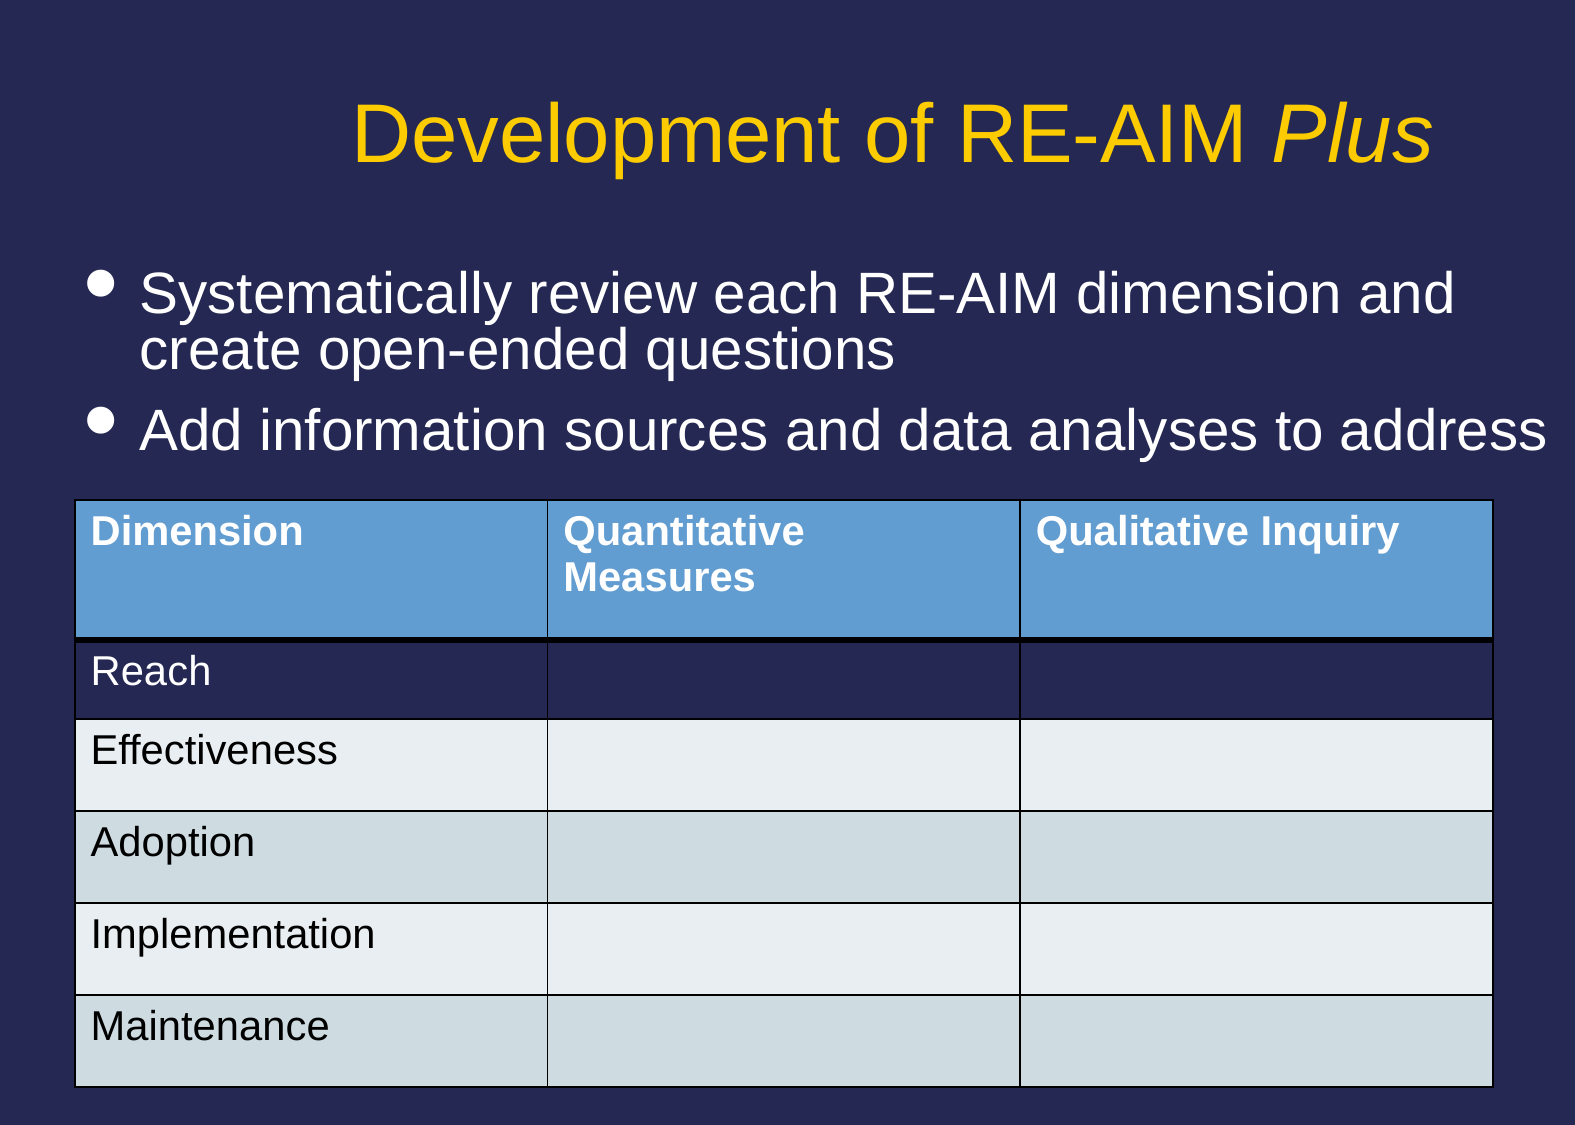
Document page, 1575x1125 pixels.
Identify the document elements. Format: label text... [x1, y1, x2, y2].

table_header Quantitative Measures [548, 501, 1019, 637]
table_cell [548, 720, 1019, 810]
table_cell [1021, 996, 1492, 1086]
table_cell Maintenance [76, 996, 547, 1086]
table_cell [548, 812, 1019, 902]
table_header Dimension [76, 501, 547, 637]
table_cell [548, 996, 1019, 1086]
table_cell [548, 904, 1019, 994]
list Systematically review each RE-AIM dimension and create open-ended questions Add information sources and data analyses to address [75, 187, 1575, 463]
title Development of RE-AIM Plus [183, 0, 1575, 187]
table_cell Adoption [76, 812, 547, 902]
table_cell Reach [76, 643, 547, 718]
table_cell [548, 643, 1019, 718]
table_cell Implementation [76, 904, 547, 994]
table_cell Effectiveness [76, 720, 547, 810]
table_cell [1021, 904, 1492, 994]
table_cell [1021, 720, 1492, 810]
table_cell [1021, 643, 1492, 718]
table_header Qualitative Inquiry [1021, 501, 1492, 637]
table_cell [1021, 812, 1492, 902]
